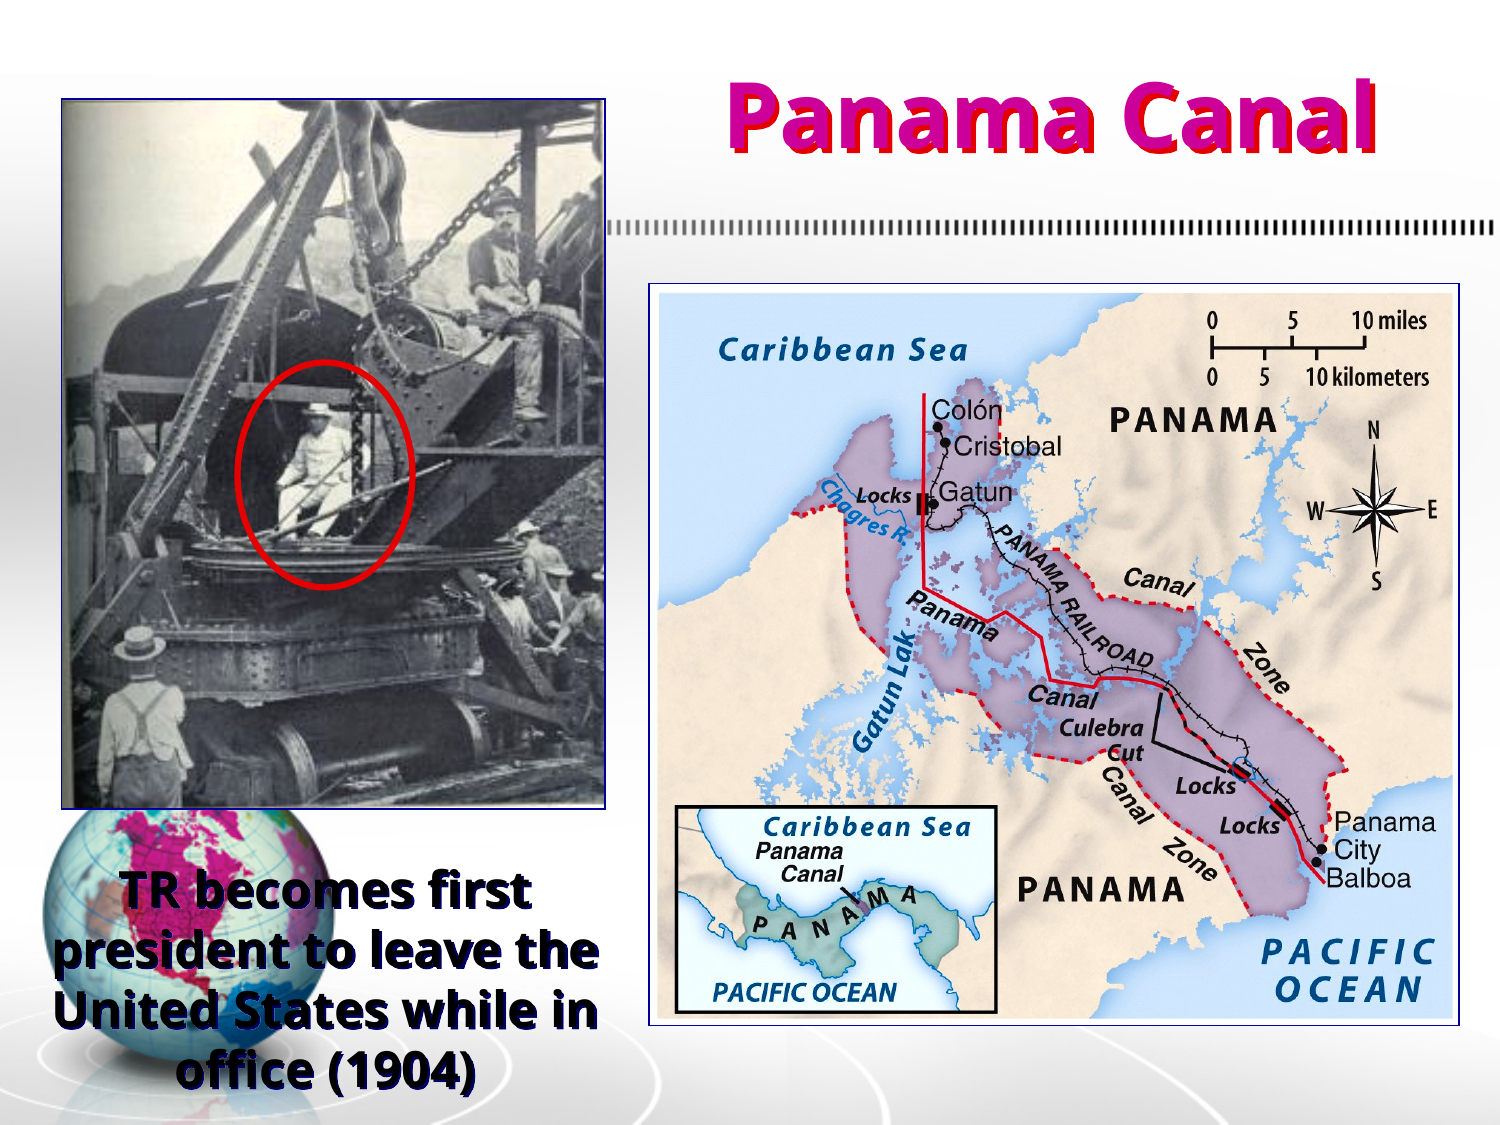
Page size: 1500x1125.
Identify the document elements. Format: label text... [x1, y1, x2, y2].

picture [0, 0, 1500, 1125]
text_box TR becomes first president to leave the United States while in office (1904) [24, 849, 625, 1105]
text_box Panama Canal [662, 49, 1438, 175]
